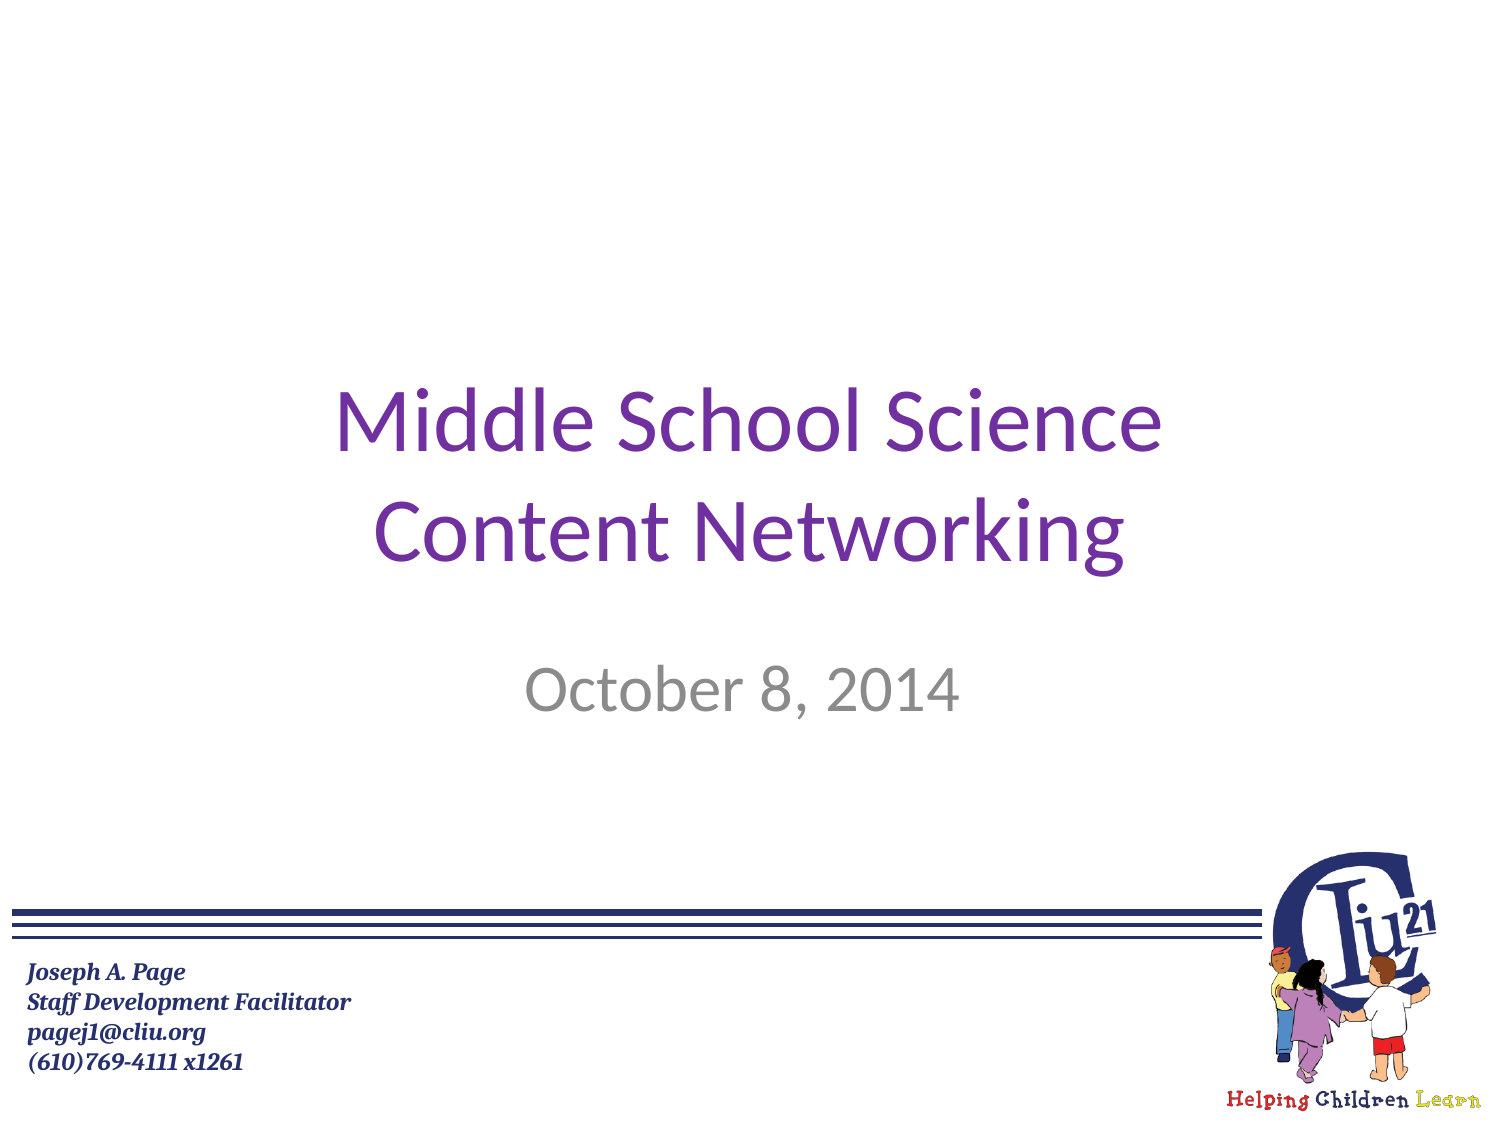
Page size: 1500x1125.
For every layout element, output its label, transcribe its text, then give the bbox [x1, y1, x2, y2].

subtitle October 8, 2014 [225, 637, 1275, 909]
picture [1208, 837, 1500, 1121]
title Middle School Science Content Networking [112, 349, 1388, 591]
text_box Joseph A. Page Staff Development Facilitator pagej1@cliu.org (610)769-4111 x1261 [12, 947, 579, 1083]
